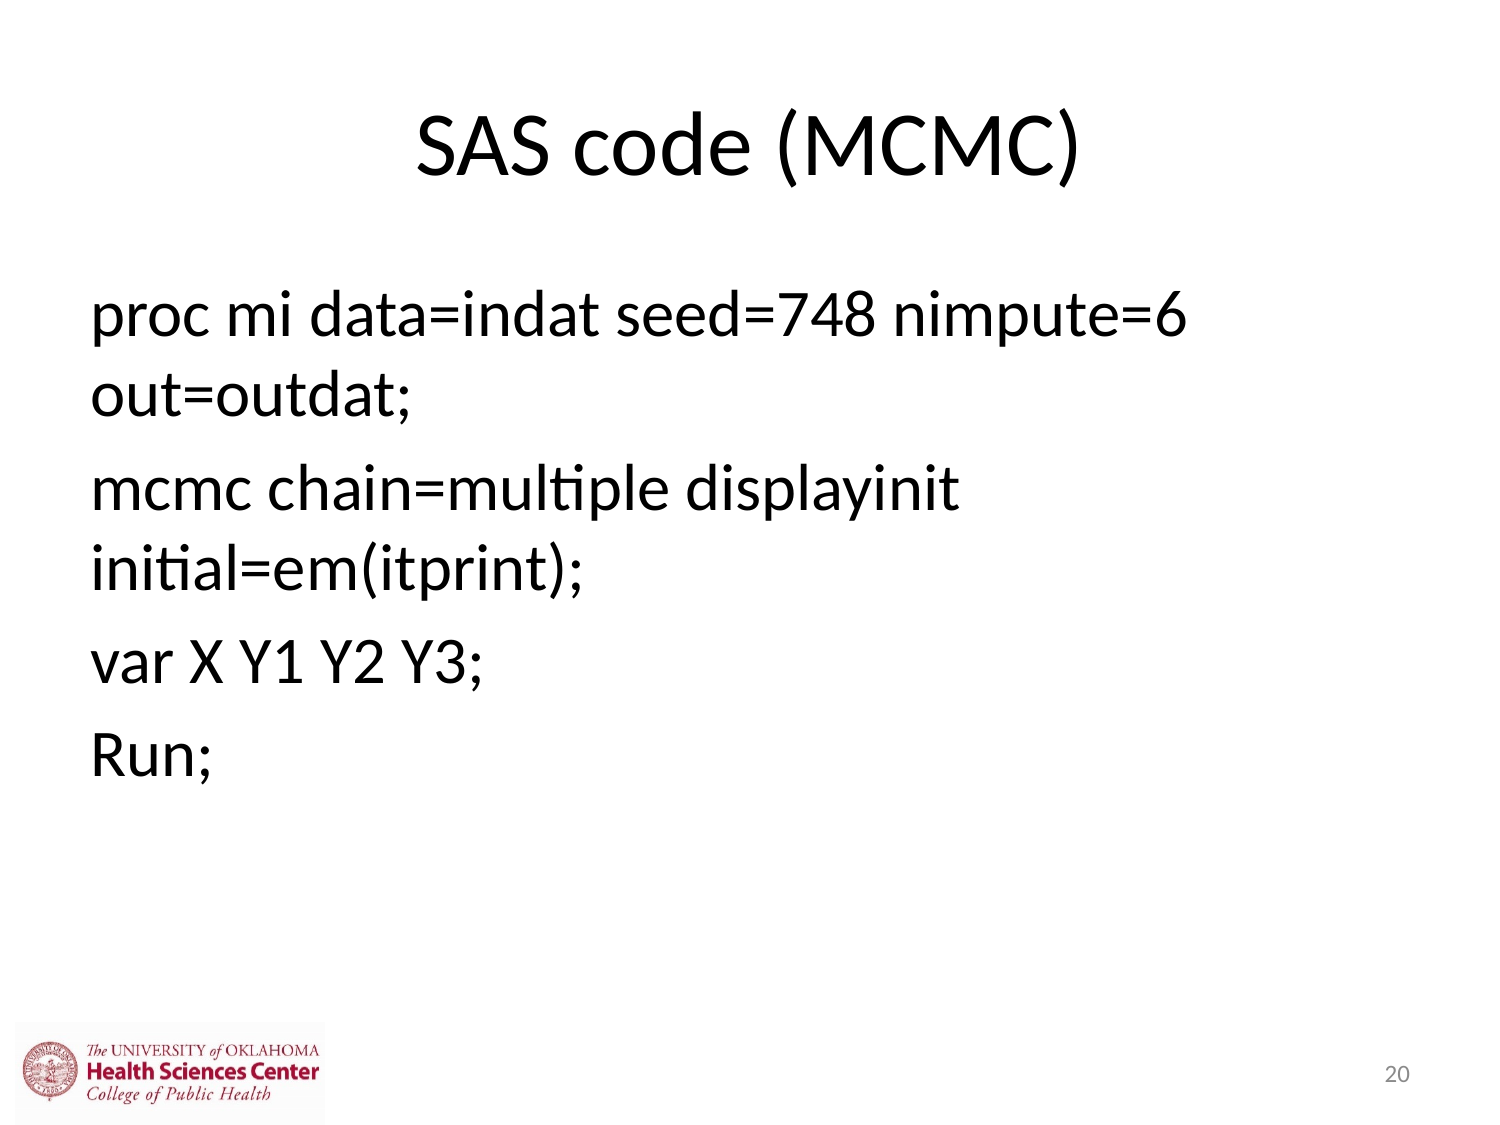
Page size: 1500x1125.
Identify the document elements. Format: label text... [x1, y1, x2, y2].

list proc mi data=indat seed=748 nimpute=6 out=outdat; mcmc chain=multiple displayinit initial=em(itprint); var X Y1 Y2 Y3; Run; [75, 262, 1425, 1005]
title SAS code (MCMC) [75, 45, 1425, 233]
slide_number 20 [1074, 1042, 1425, 1103]
picture [15, 1022, 325, 1125]
